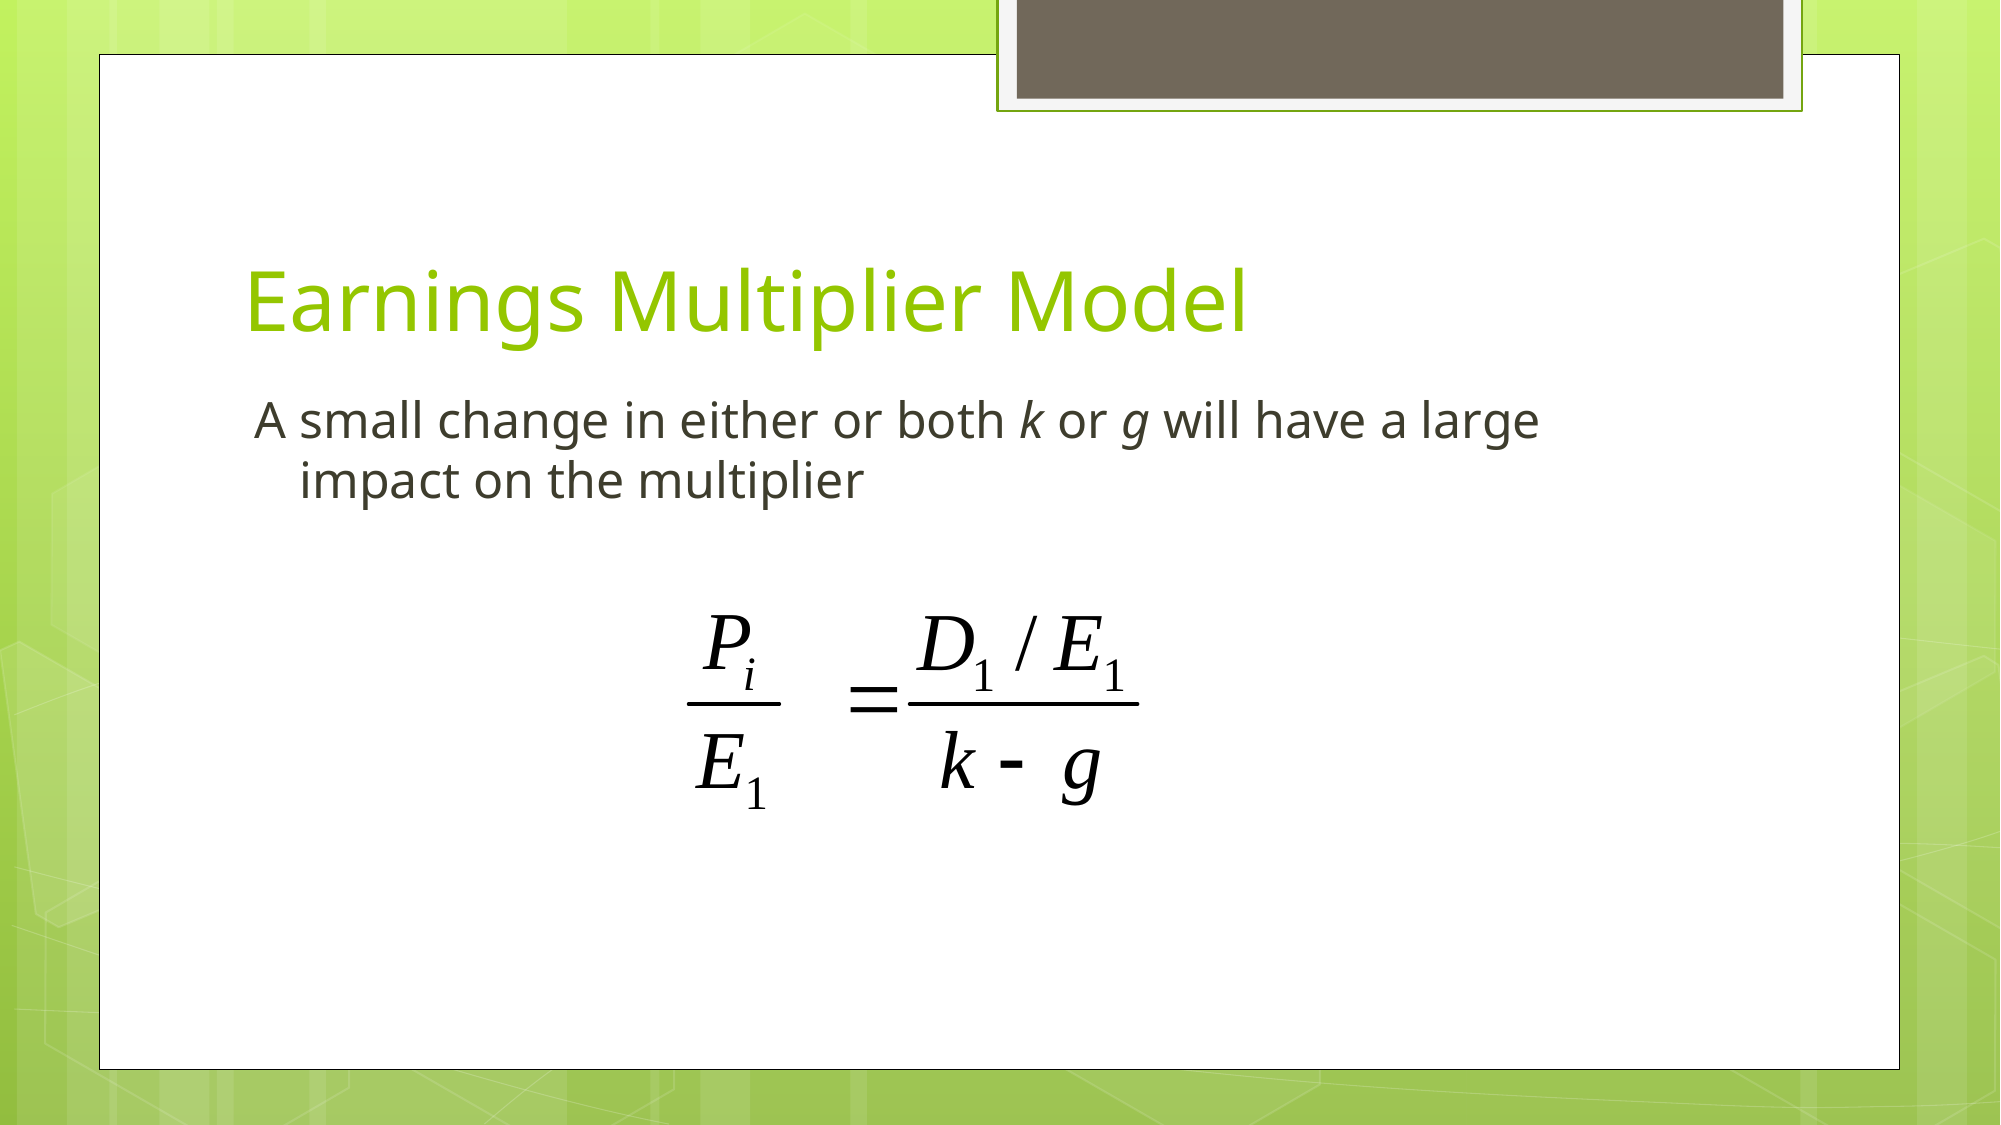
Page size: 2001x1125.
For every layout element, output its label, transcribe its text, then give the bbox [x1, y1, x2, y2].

title Earnings Multiplier Model [228, 168, 1765, 357]
list A small change in either or both k or g will have a large impact on the multiplier [228, 381, 1711, 957]
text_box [674, 587, 1152, 837]
